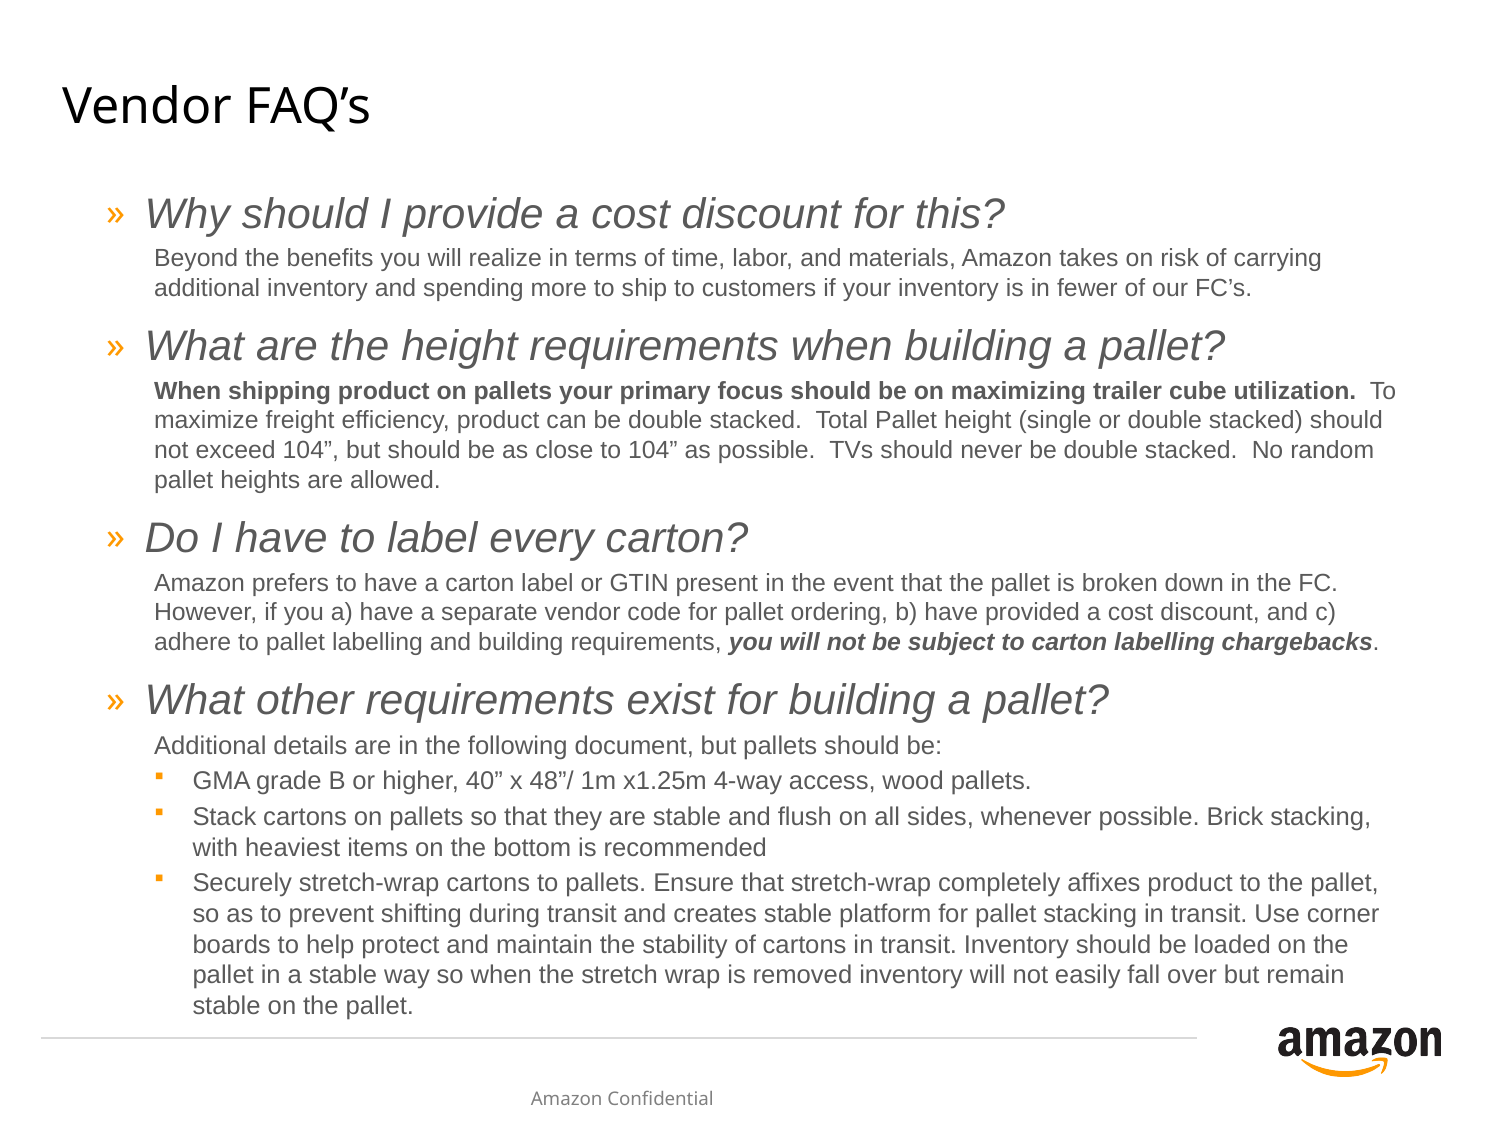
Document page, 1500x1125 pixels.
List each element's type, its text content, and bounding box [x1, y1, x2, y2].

title Vendor FAQ’s [47, 18, 1453, 142]
list Why should I provide a cost discount for this? Beyond the benefits you will realize in terms of time, labor, and materials, Amazon takes on risk of carrying additional inventory and spending more to ship to customers if your inventory is in fewer of our FC’s. What are the height requirements when building a pallet? When shipping product on pallets your primary focus should be on maximizing trailer cube utilization. To maximize freight efficiency, product can be double stacked. Total Pallet height (single or double stacked) should not exceed 104”, but should be as close to 104” as possible. TVs should never be double stacked. No random pallet heights are allowed. Do I have to label every carton? Amazon prefers to have a carton label or GTIN present in the event that the pallet is broken down in the FC. However, if you a) have a separate vendor code for pallet ordering, b) have provided a cost discount, and c) adhere to pallet labelling and building requirements, you will not be subject to carton labelling chargebacks. What other requirements exist for building a pallet? Additional details are in the following document, but pallets should be: GMA grade B or higher, 40” x 48”/ 1m x1.25m 4-way access, wood pallets. Stack cartons on pallets so that they are stable and flush on all sides, whenever possible. Brick stacking, with heaviest items on the bottom is recommended Securely stretch-wrap cartons to pallets. Ensure that stretch-wrap completely affixes product to the pallet, so as to prevent shifting during transit and creates stable platform for pallet stacking in transit. Use corner boards to help protect and maintain the stability of cartons in transit. Inventory should be loaded on the pallet in a stable way so when the stretch wrap is removed inventory will not easily fall over but remain stable on the pallet. [91, 177, 1421, 1079]
footer Amazon Confidential [482, 1078, 729, 1117]
picture [1421, 1027, 1441, 1077]
